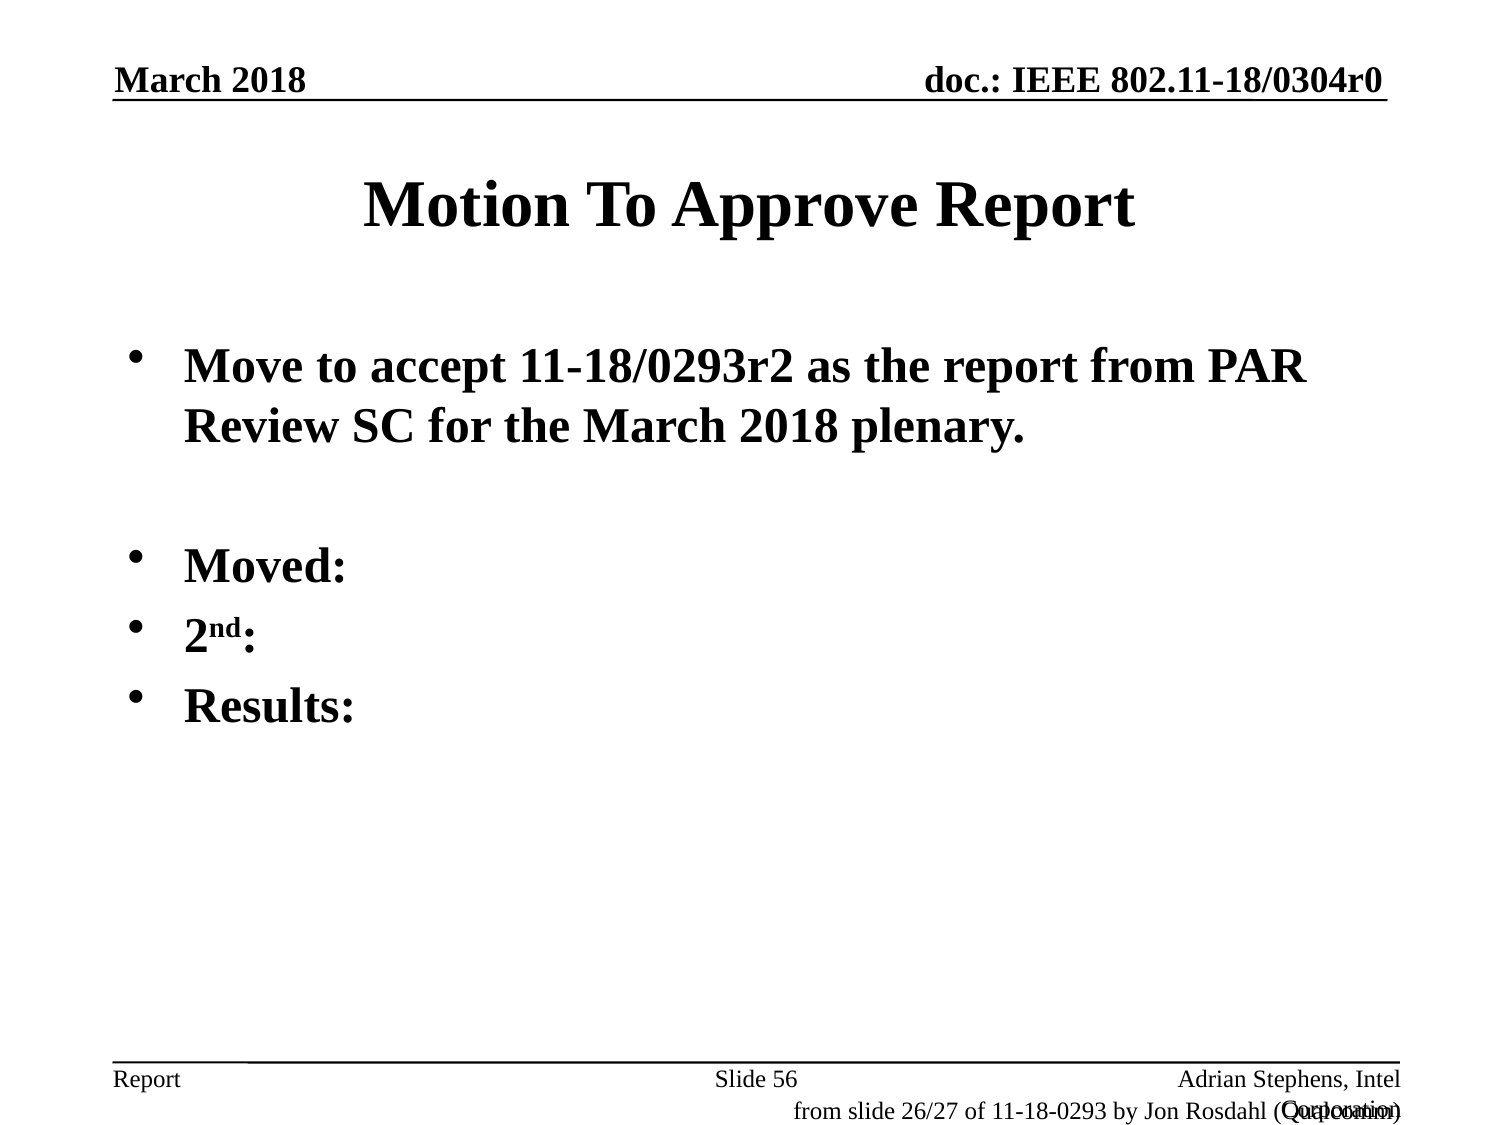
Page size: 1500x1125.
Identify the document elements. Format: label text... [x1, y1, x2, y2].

text_box from slide 26/27 of 11-18-0293 by Jon Rosdahl (Qualcomm) [343, 1087, 1417, 1125]
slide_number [114, 54, 374, 101]
footer Adrian Stephens, Intel Corporation [1141, 1061, 1402, 1087]
slide_number Slide 56 [711, 1061, 801, 1093]
list Move to accept 11-18/0293r2 as the report from PAR Review SC for the March 2018 plenary. Moved: 2nd: Results: [112, 324, 1388, 1000]
title Motion To Approve Report [112, 112, 1388, 288]
